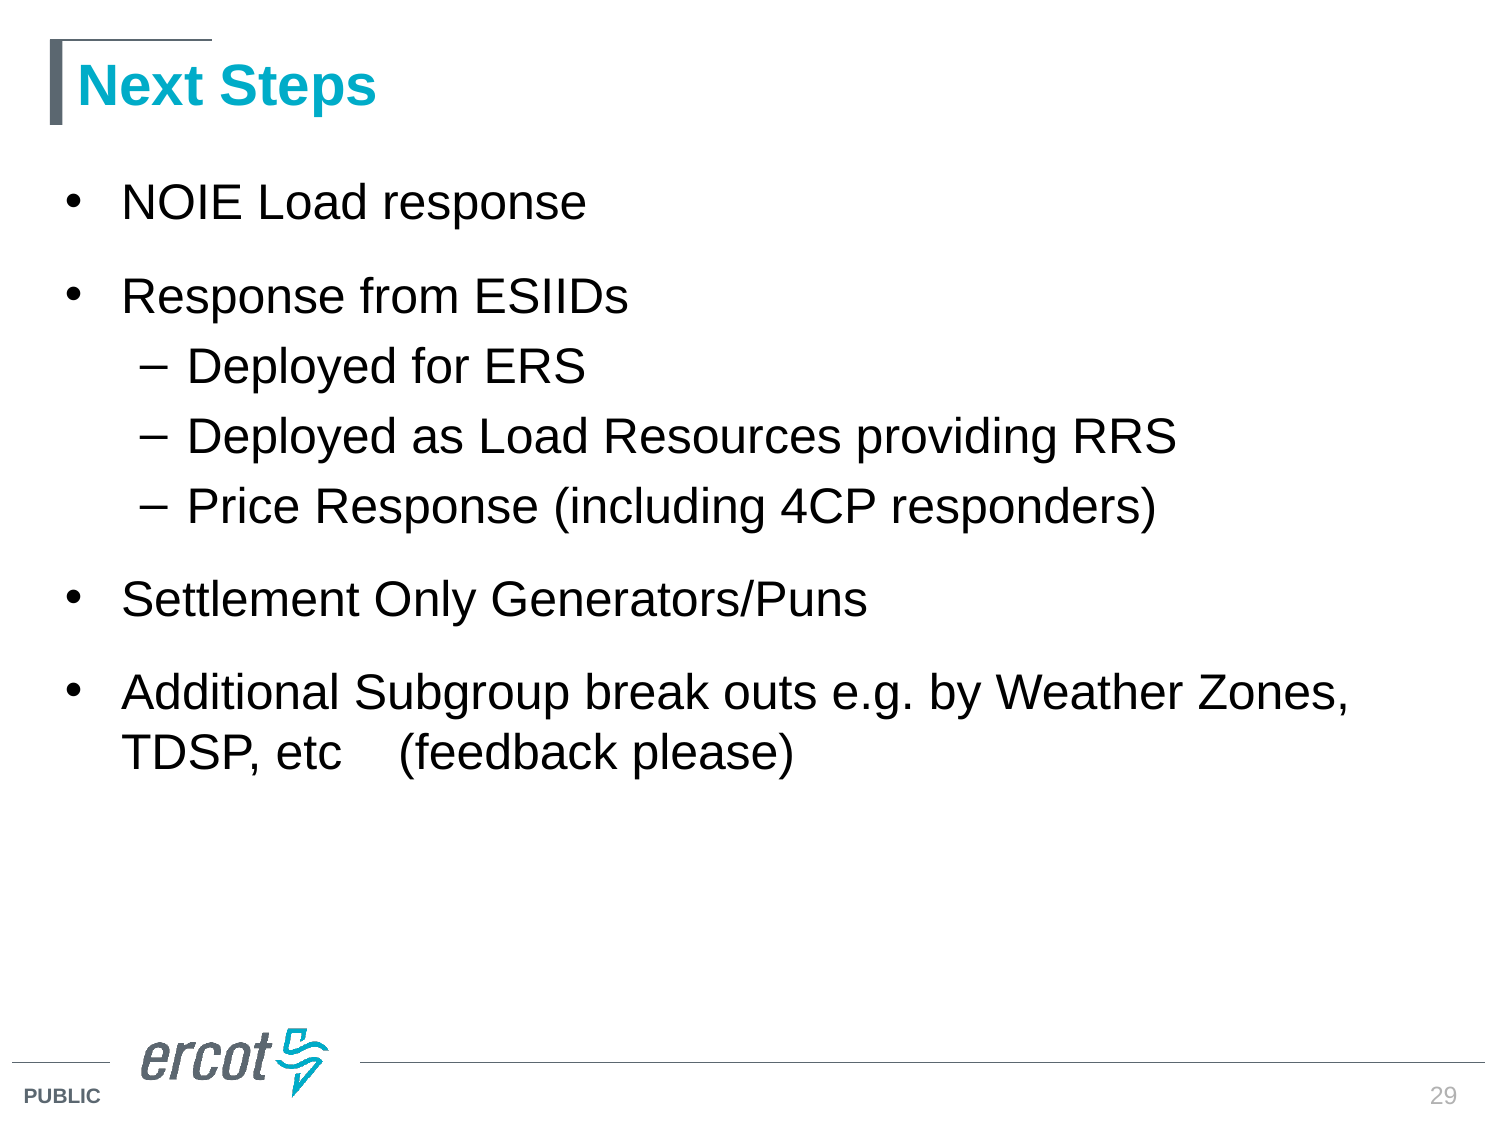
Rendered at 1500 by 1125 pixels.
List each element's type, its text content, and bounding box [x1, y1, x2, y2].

list NOIE Load response Response from ESIIDs Deployed for ERS Deployed as Load Resources providing RRS Price Response (including 4CP responders) Settlement Only Generators/Puns Additional Subgroup break outs e.g. by Weather Zones, TDSP, etc (feedback please) [50, 162, 1450, 992]
slide_number 29 [1400, 1076, 1488, 1113]
picture [137, 1024, 332, 1100]
title Next Steps [62, 39, 1450, 125]
